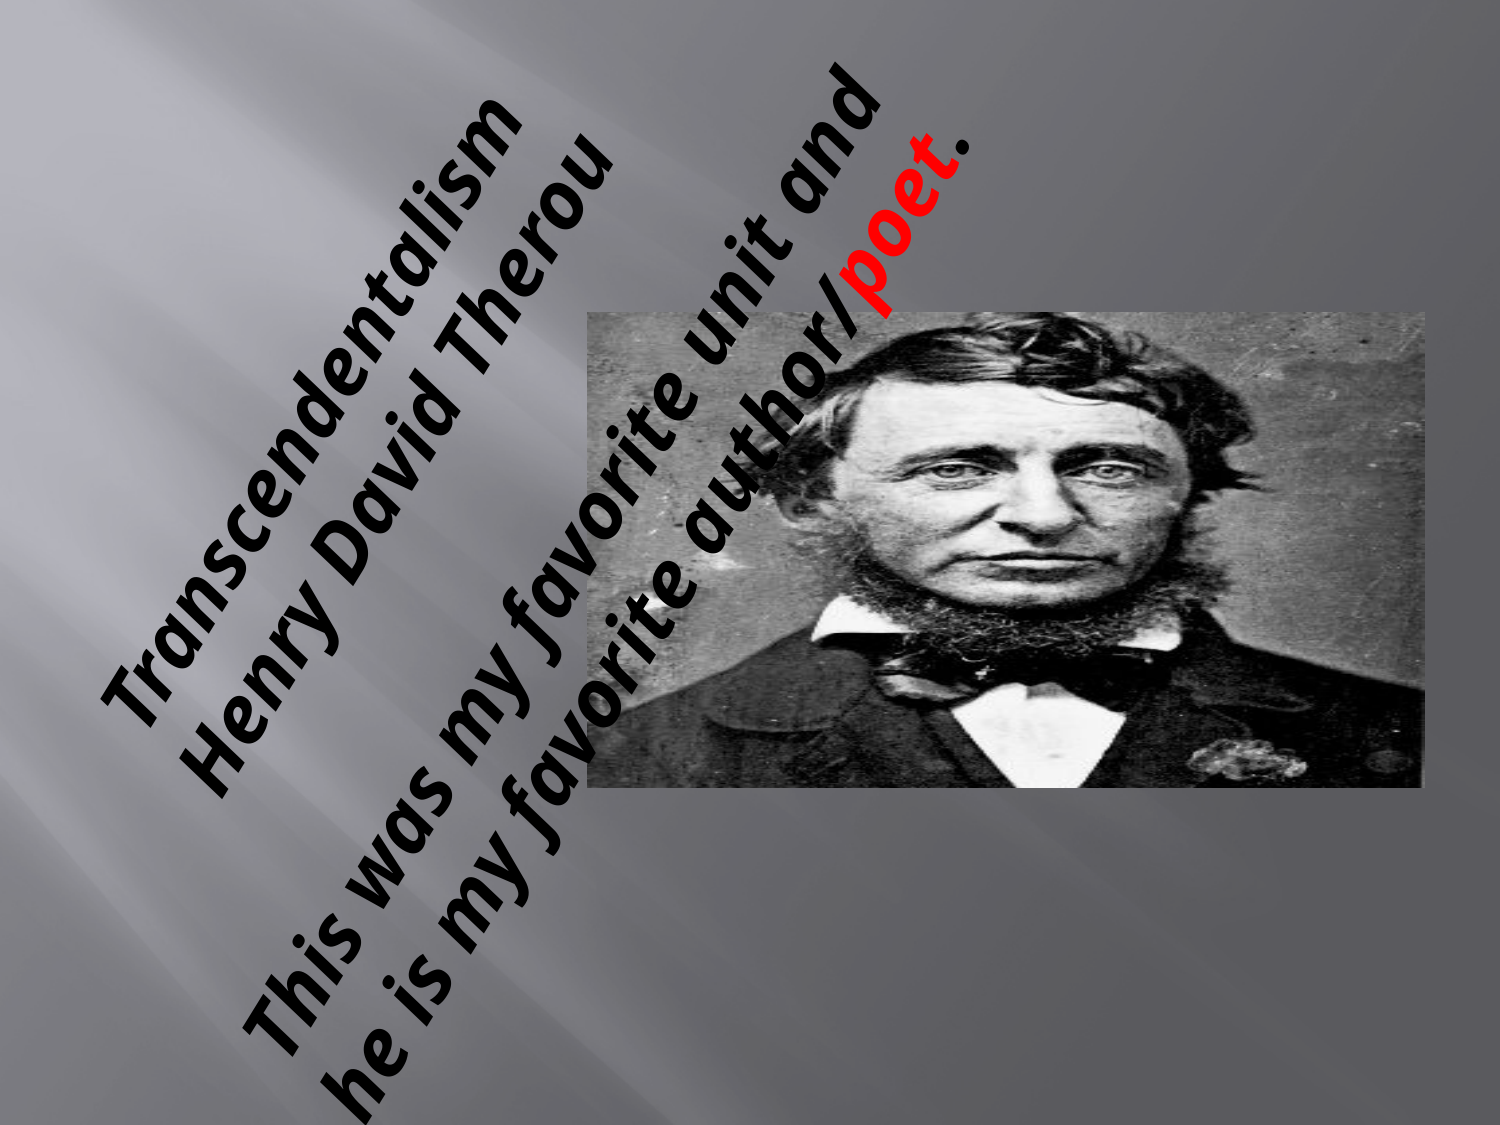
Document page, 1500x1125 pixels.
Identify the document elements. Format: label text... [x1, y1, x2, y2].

title Transcendentalism Henry David Therou This was my favorite unit and he is my favorite author/poet. [0, 0, 1040, 1125]
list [587, 312, 1426, 788]
